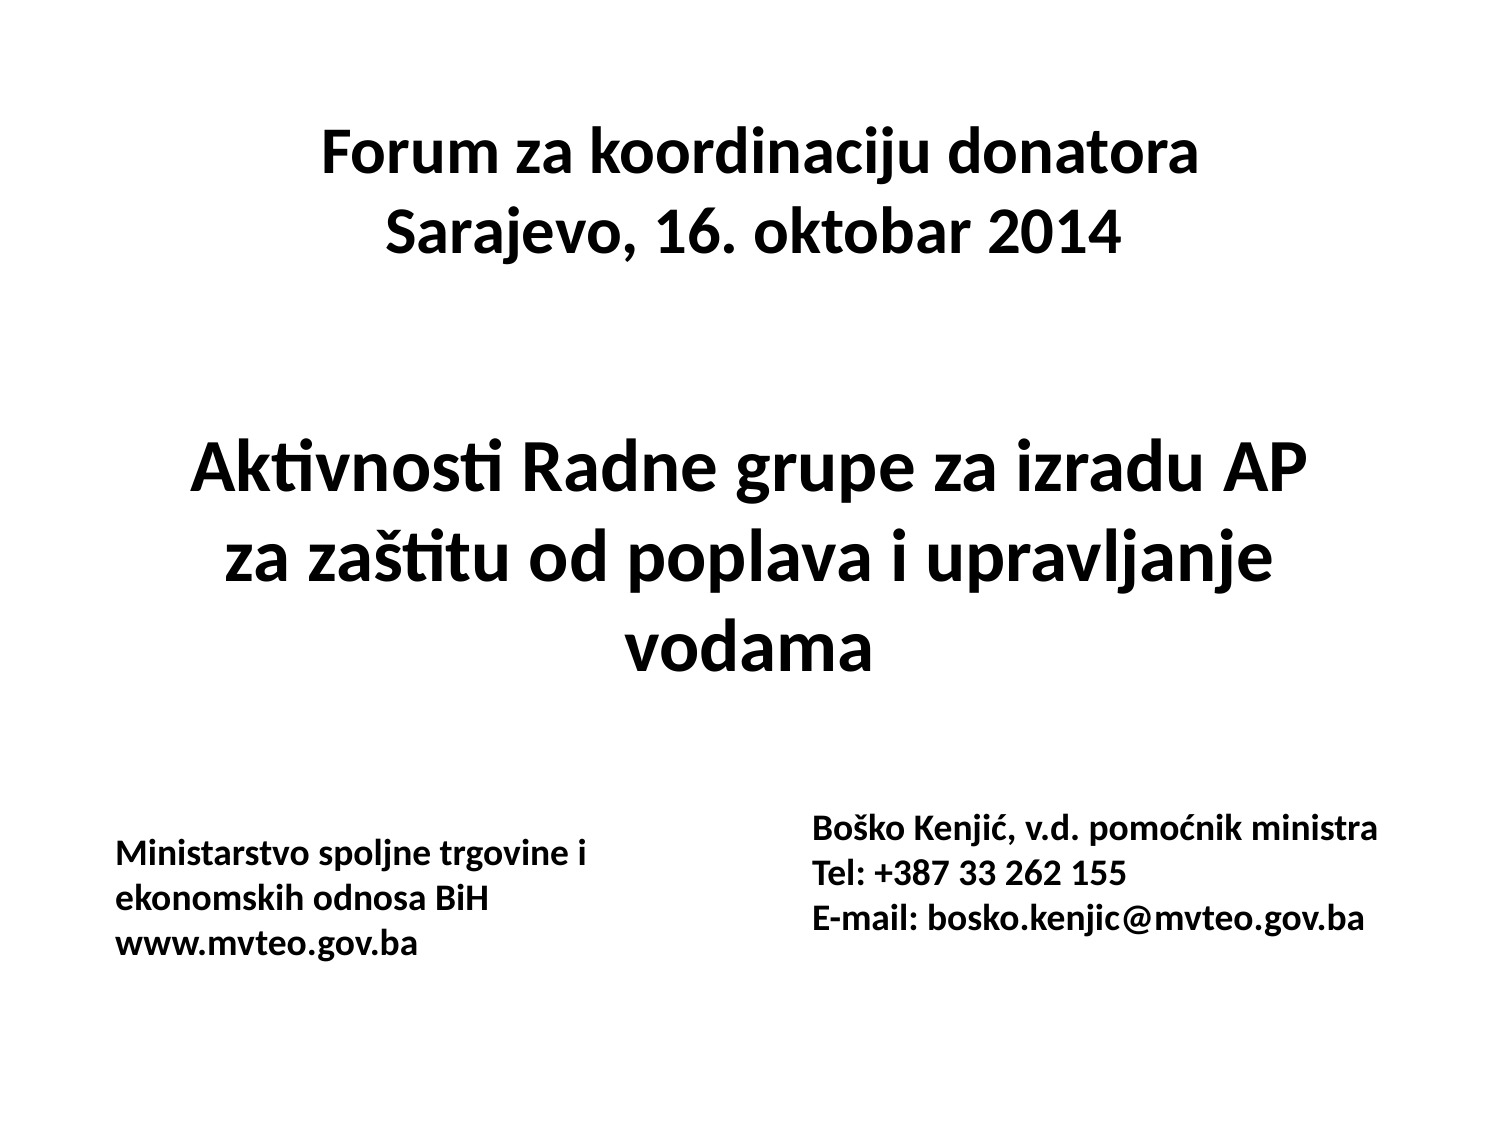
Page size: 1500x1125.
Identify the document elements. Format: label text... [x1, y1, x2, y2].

text_box Boško Kenjić, v.d. pomoćnik ministra Tel: +387 33 262 155 E-mail: bosko.kenjic@mvteo.gov.ba [797, 775, 1446, 1017]
subtitle Aktivnosti Radne grupe za izradu AP za zaštitu od poplava i upravljanje vodama [171, 408, 1329, 697]
text_box Ministarstvo spoljne trgovine i ekonomskih odnosa BiH www.mvteo.gov.ba [100, 775, 666, 1017]
title Forum za koordinaciju donatora Sarajevo, 16. oktobar 2014 [123, 66, 1399, 308]
